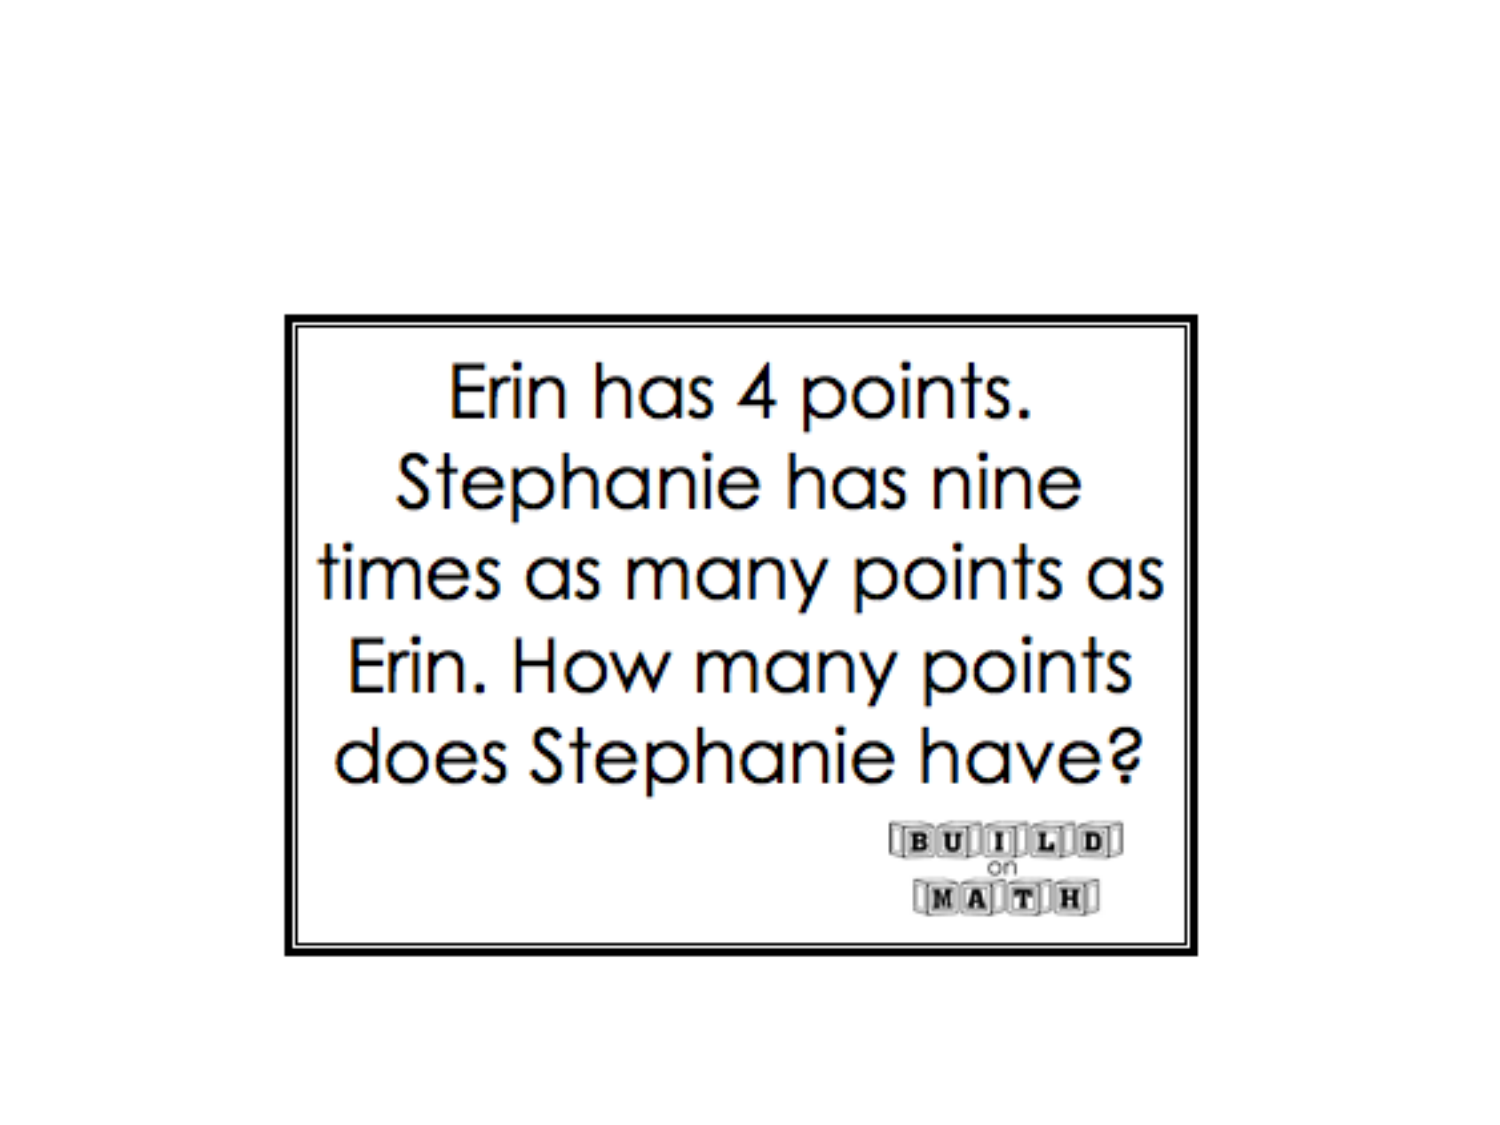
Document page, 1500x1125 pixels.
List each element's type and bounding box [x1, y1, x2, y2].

list [74, 262, 1426, 1006]
